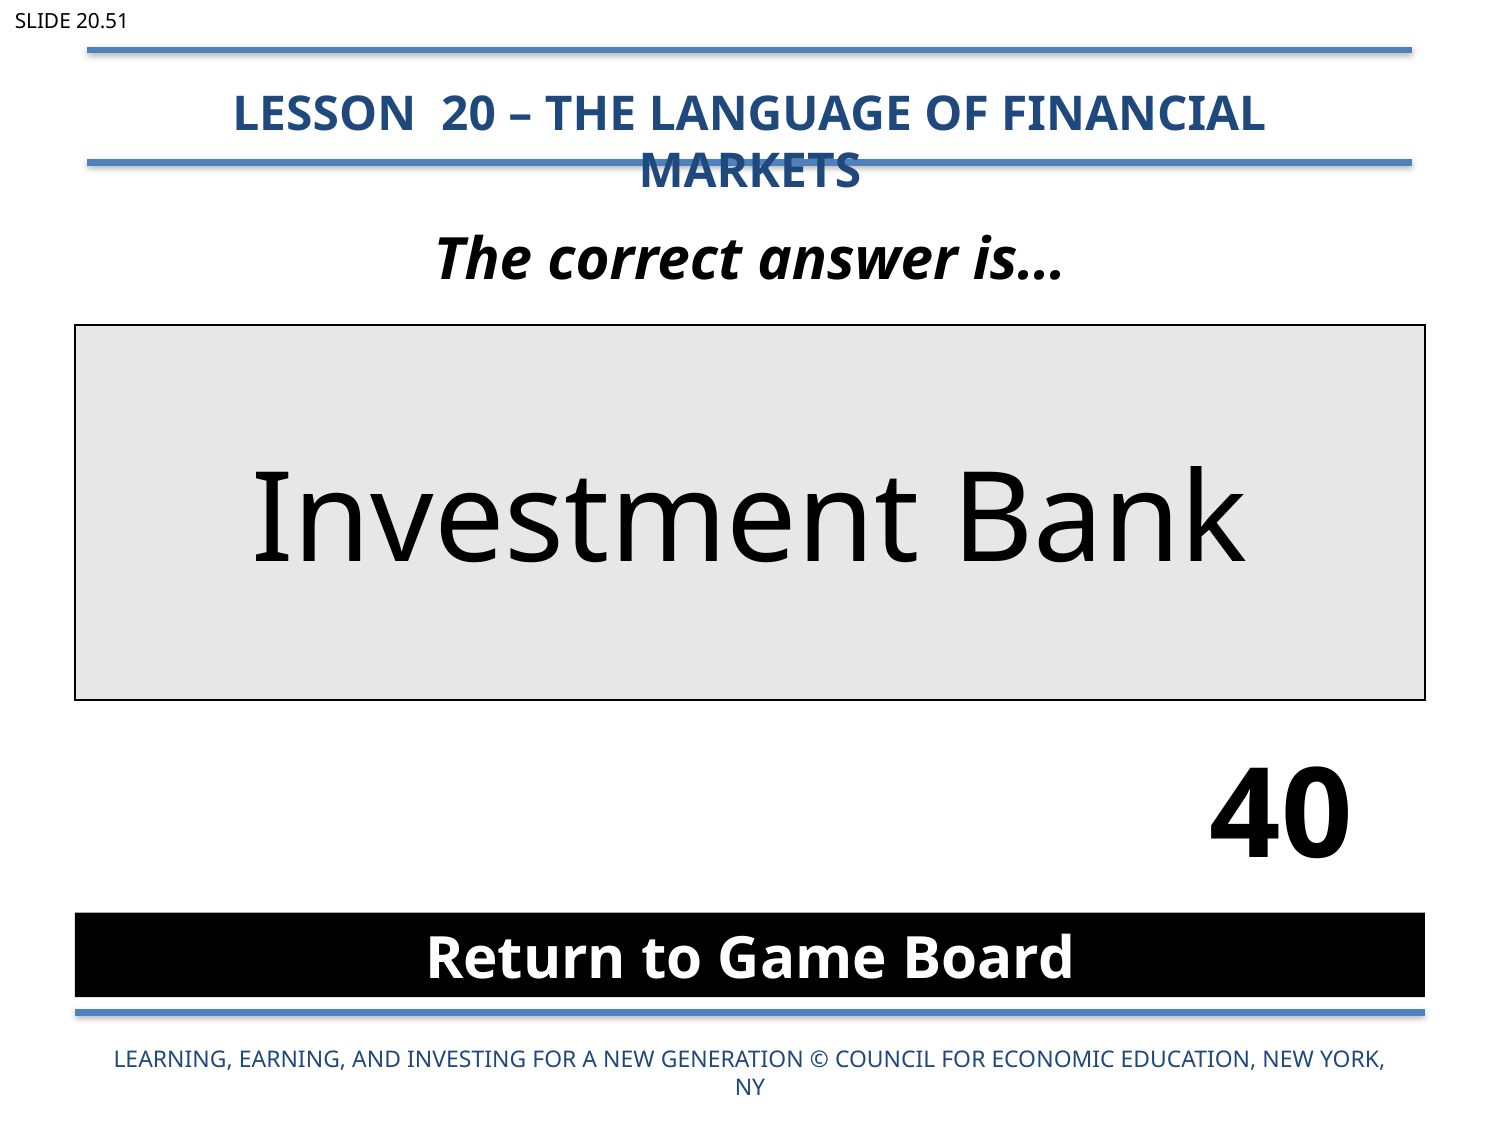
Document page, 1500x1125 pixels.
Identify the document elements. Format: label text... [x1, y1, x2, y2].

text_box The correct answer is… [74, 162, 1425, 350]
text_box Return to Game Board [74, 912, 1425, 998]
text_box Lesson 20 – The Language of Financial Markets [125, 74, 1375, 161]
text_box 40 [1162, 724, 1400, 890]
table_header Investment Bank [76, 350, 1424, 699]
text_box Slide 20.51 [0, 0, 213, 40]
